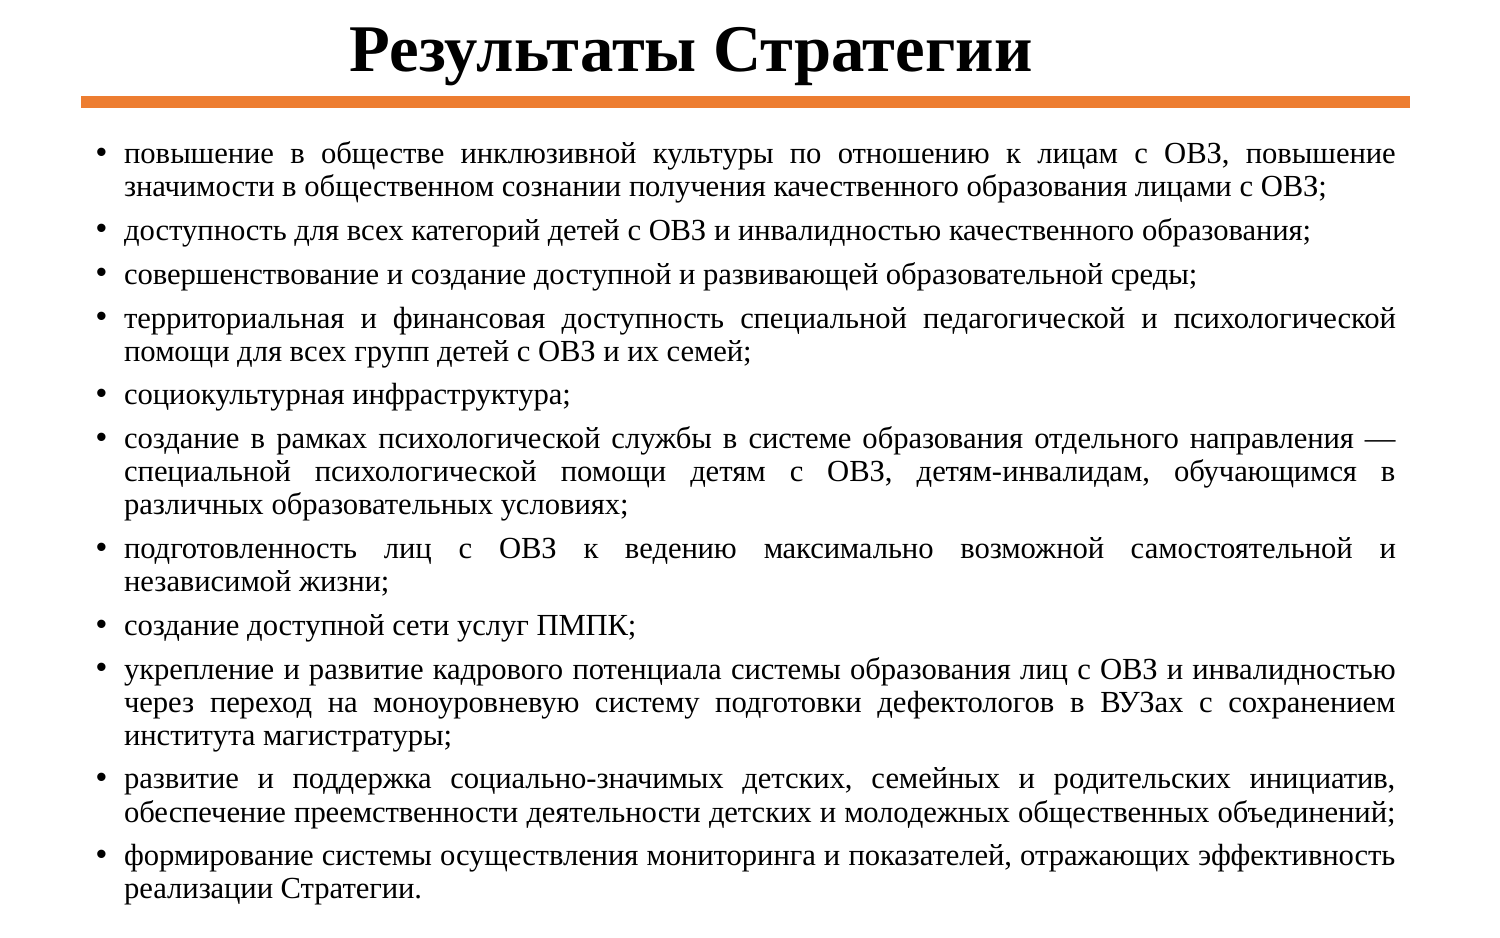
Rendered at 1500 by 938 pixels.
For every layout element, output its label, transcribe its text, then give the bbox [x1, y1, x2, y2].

list повышение в обществе инклюзивной культуры по отношению к лицам с ОВЗ, повышение значимости в общественном сознании получения качественного образования лицами с ОВЗ; доступность для всех категорий детей с ОВЗ и инвалидностью качественного образования; совершенствование и создание доступной и развивающей образовательной среды; территориальная и финансовая доступность специальной педагогической и психологической помощи для всех групп детей с ОВЗ и их семей; социокультурная инфраструктура; создание в рамках психологической службы в системе образования отдельного направления — специальной психологической помощи детям с ОВЗ, детям-инвалидам, обучающимся в различных образовательных условиях; подготовленность лиц с ОВЗ к ведению максимально возможной самостоятельной и независимой жизни; создание доступной сети услуг ПМПК; укрепление и развитие кадрового потенциала системы образования лиц с ОВЗ и инвалидностью через переход на моноуровневую систему подготовки дефектологов в ВУЗах с сохранением института магистратуры; развитие и поддержка социально-значимых детских, семейных и родительских инициатив, обеспечение преемственности деятельности детских и молодежных общественных объединений; формирование системы осуществления мониторинга и показателей, отражающих эффективность реализации Стратегии. [81, 129, 1410, 926]
title Результаты Стратегии [334, 0, 1276, 96]
title Результаты Стратегии [334, 108, 1276, 113]
